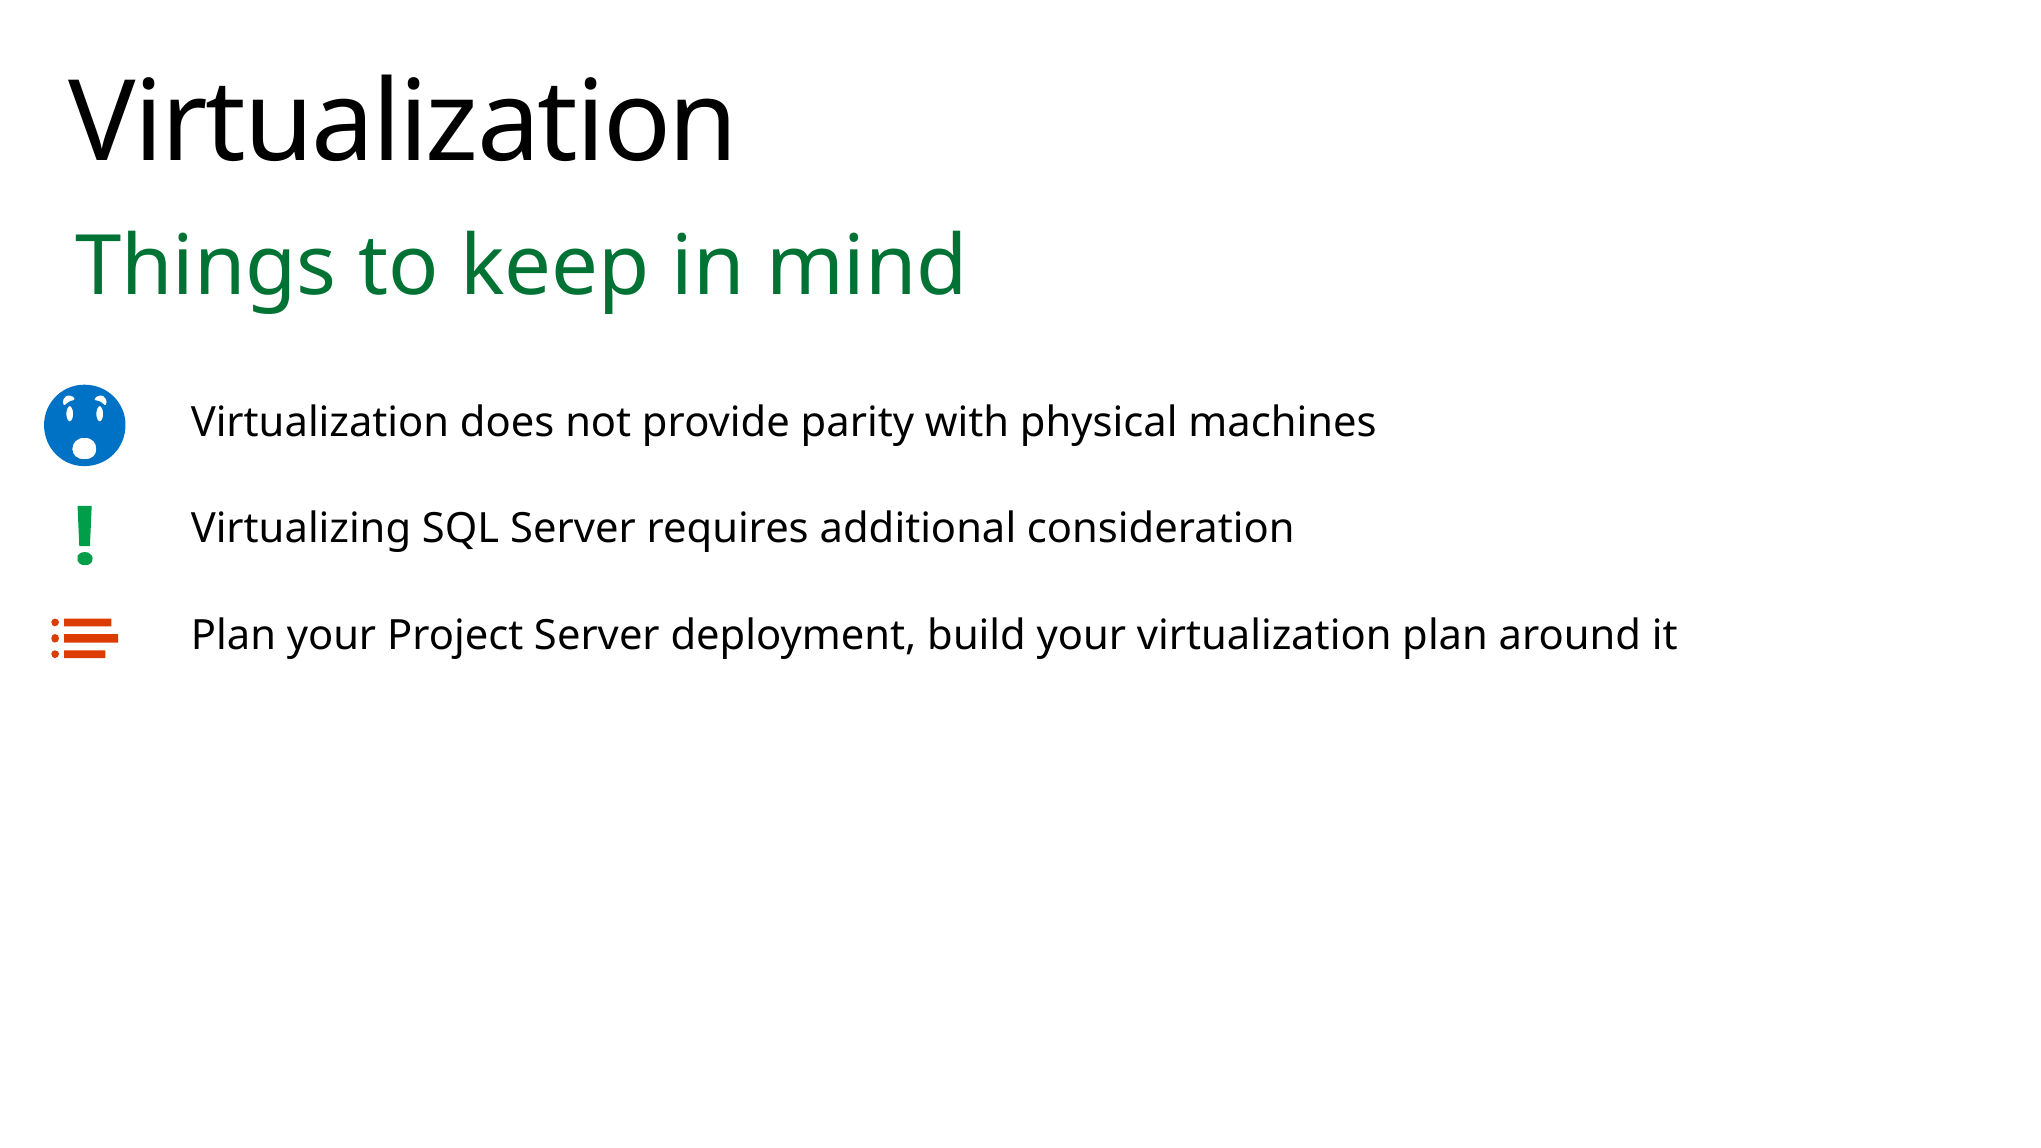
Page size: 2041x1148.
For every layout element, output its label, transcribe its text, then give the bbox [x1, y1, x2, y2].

text_box [44, 384, 126, 467]
title Virtualization [45, 48, 1996, 200]
text_box [51, 618, 59, 627]
text_box [51, 634, 59, 643]
text_box [64, 618, 112, 627]
text_box [64, 650, 106, 659]
text_box [64, 634, 119, 643]
text_box [77, 505, 92, 547]
list Virtualization does not provide parity with physical machines Virtualizing SQL Server requires additional consideration Plan your Project Server deployment, build your virtualization plan around it [110, 384, 1989, 794]
text_box Things to keep in mind [45, 198, 1995, 337]
text_box [77, 552, 93, 566]
text_box [51, 650, 59, 659]
